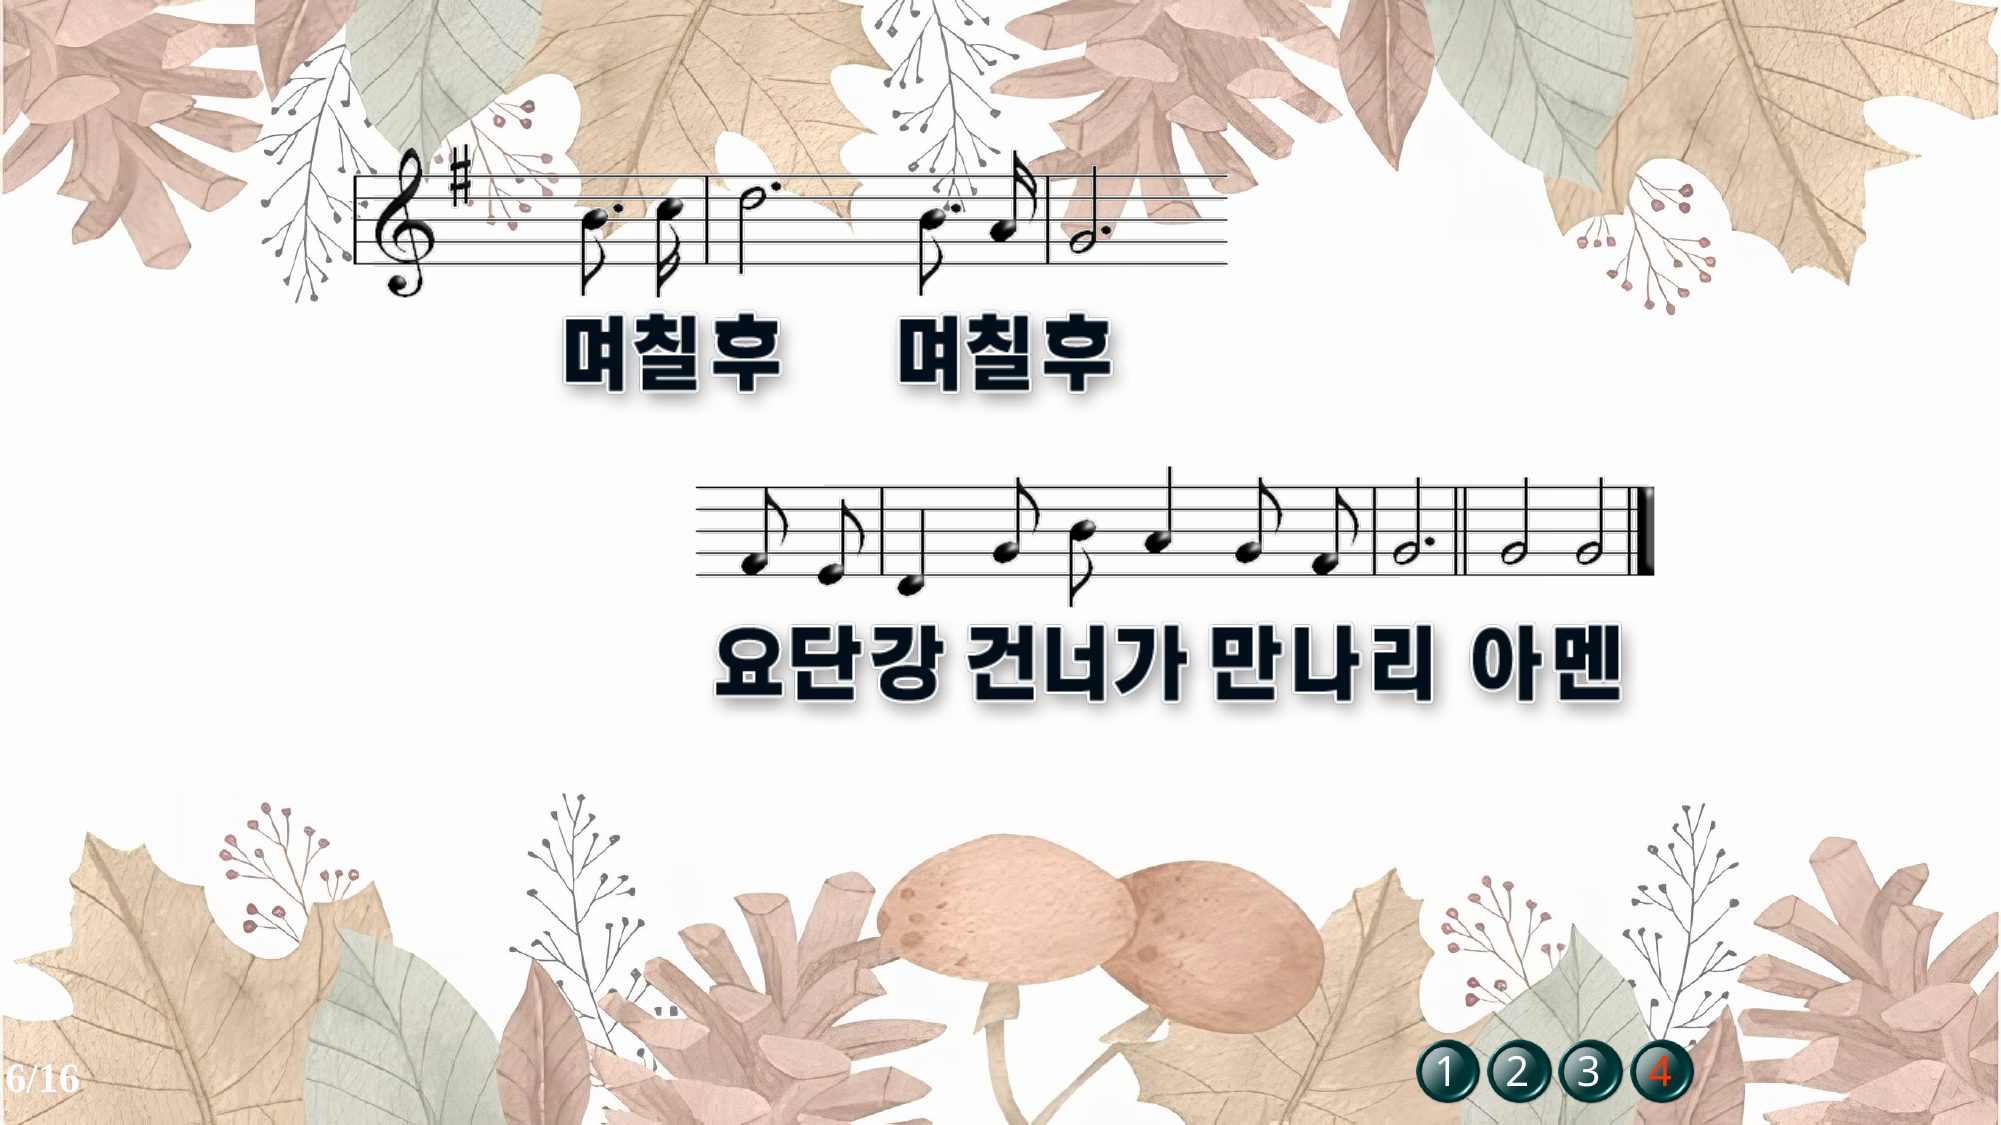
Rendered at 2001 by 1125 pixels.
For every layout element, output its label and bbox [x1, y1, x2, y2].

text_box [1484, 1035, 1555, 1106]
text_box [1555, 1035, 1626, 1106]
text_box [1627, 1035, 1697, 1106]
picture [0, 0, 2001, 1125]
text_box [1413, 1035, 1484, 1106]
